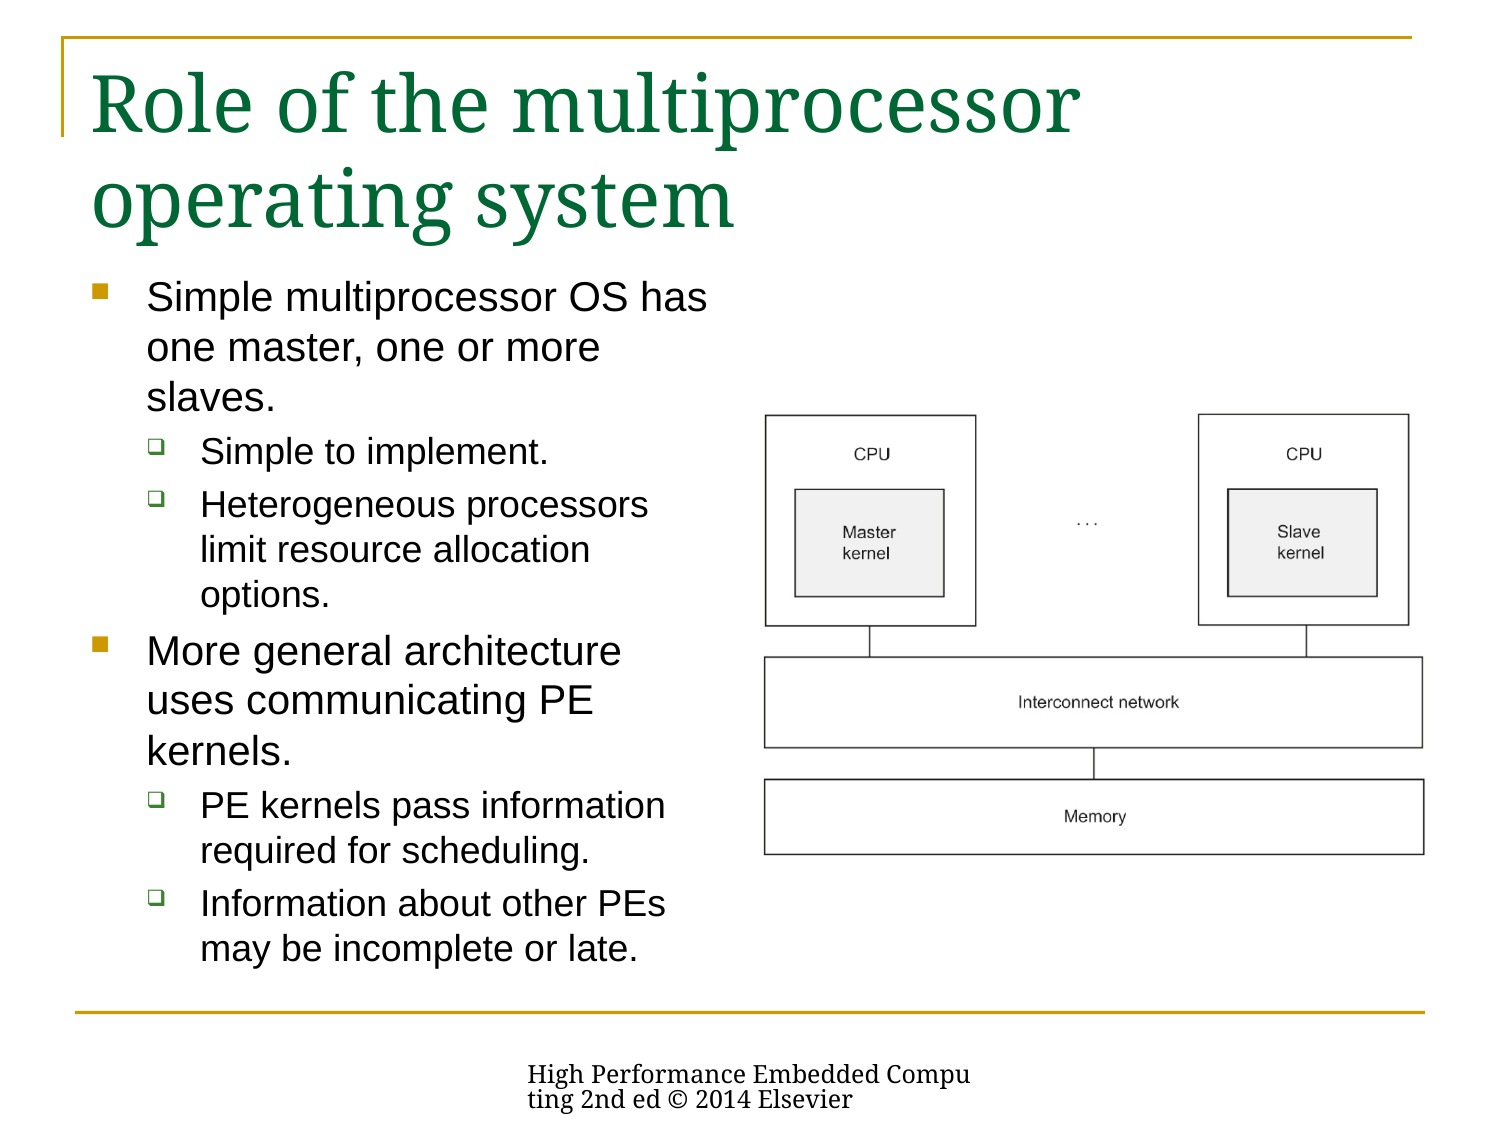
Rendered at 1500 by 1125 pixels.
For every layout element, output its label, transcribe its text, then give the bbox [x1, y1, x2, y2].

list Simple multiprocessor OS has one master, one or more slaves. Simple to implement. Heterogeneous processors limit resource allocation options. More general architecture uses communicating PE kernels. PE kernels pass information required for scheduling. Information about other PEs may be incomplete or late. [75, 262, 738, 1006]
title Role of the multiprocessor operating system [75, 45, 1425, 233]
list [762, 412, 1426, 856]
footer High Performance Embedded Computing 2nd ed © 2014 Elsevier [512, 1025, 988, 1100]
